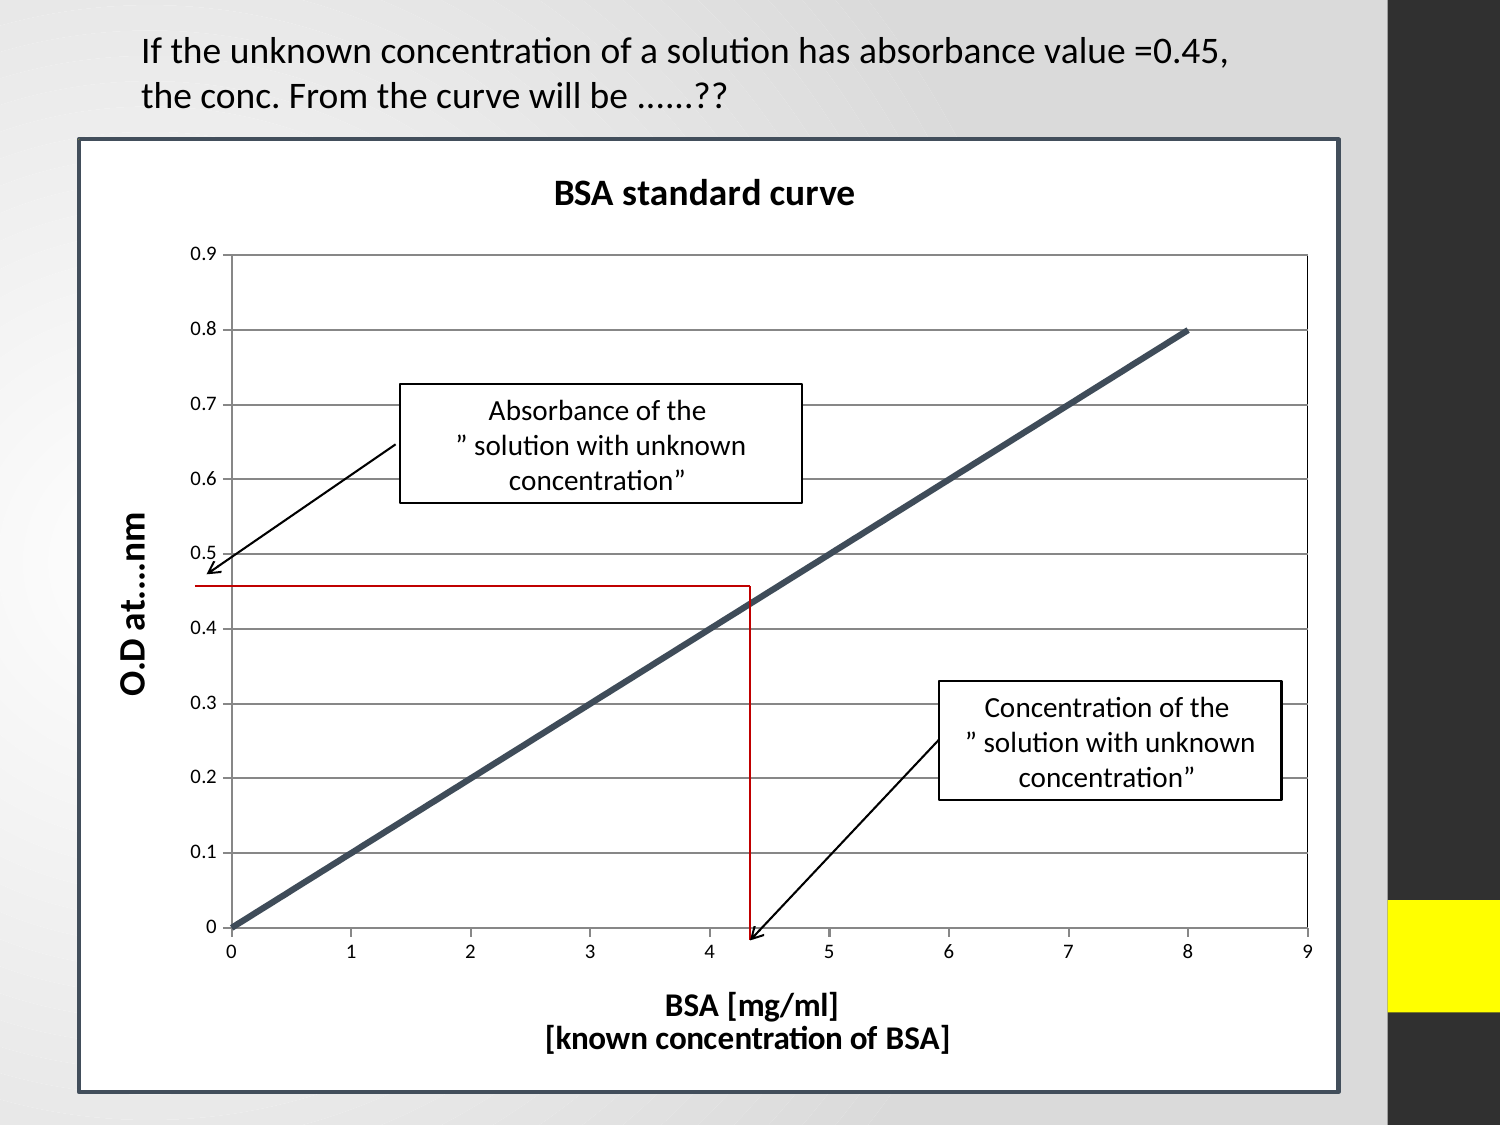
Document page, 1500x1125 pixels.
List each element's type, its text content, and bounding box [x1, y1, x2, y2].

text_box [749, 739, 940, 941]
chart [76, 136, 1342, 1095]
text_box If the unknown concentration of a solution has absorbance value =0.45, the conc. From the curve will be ......?? [126, 19, 1254, 124]
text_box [206, 443, 397, 575]
